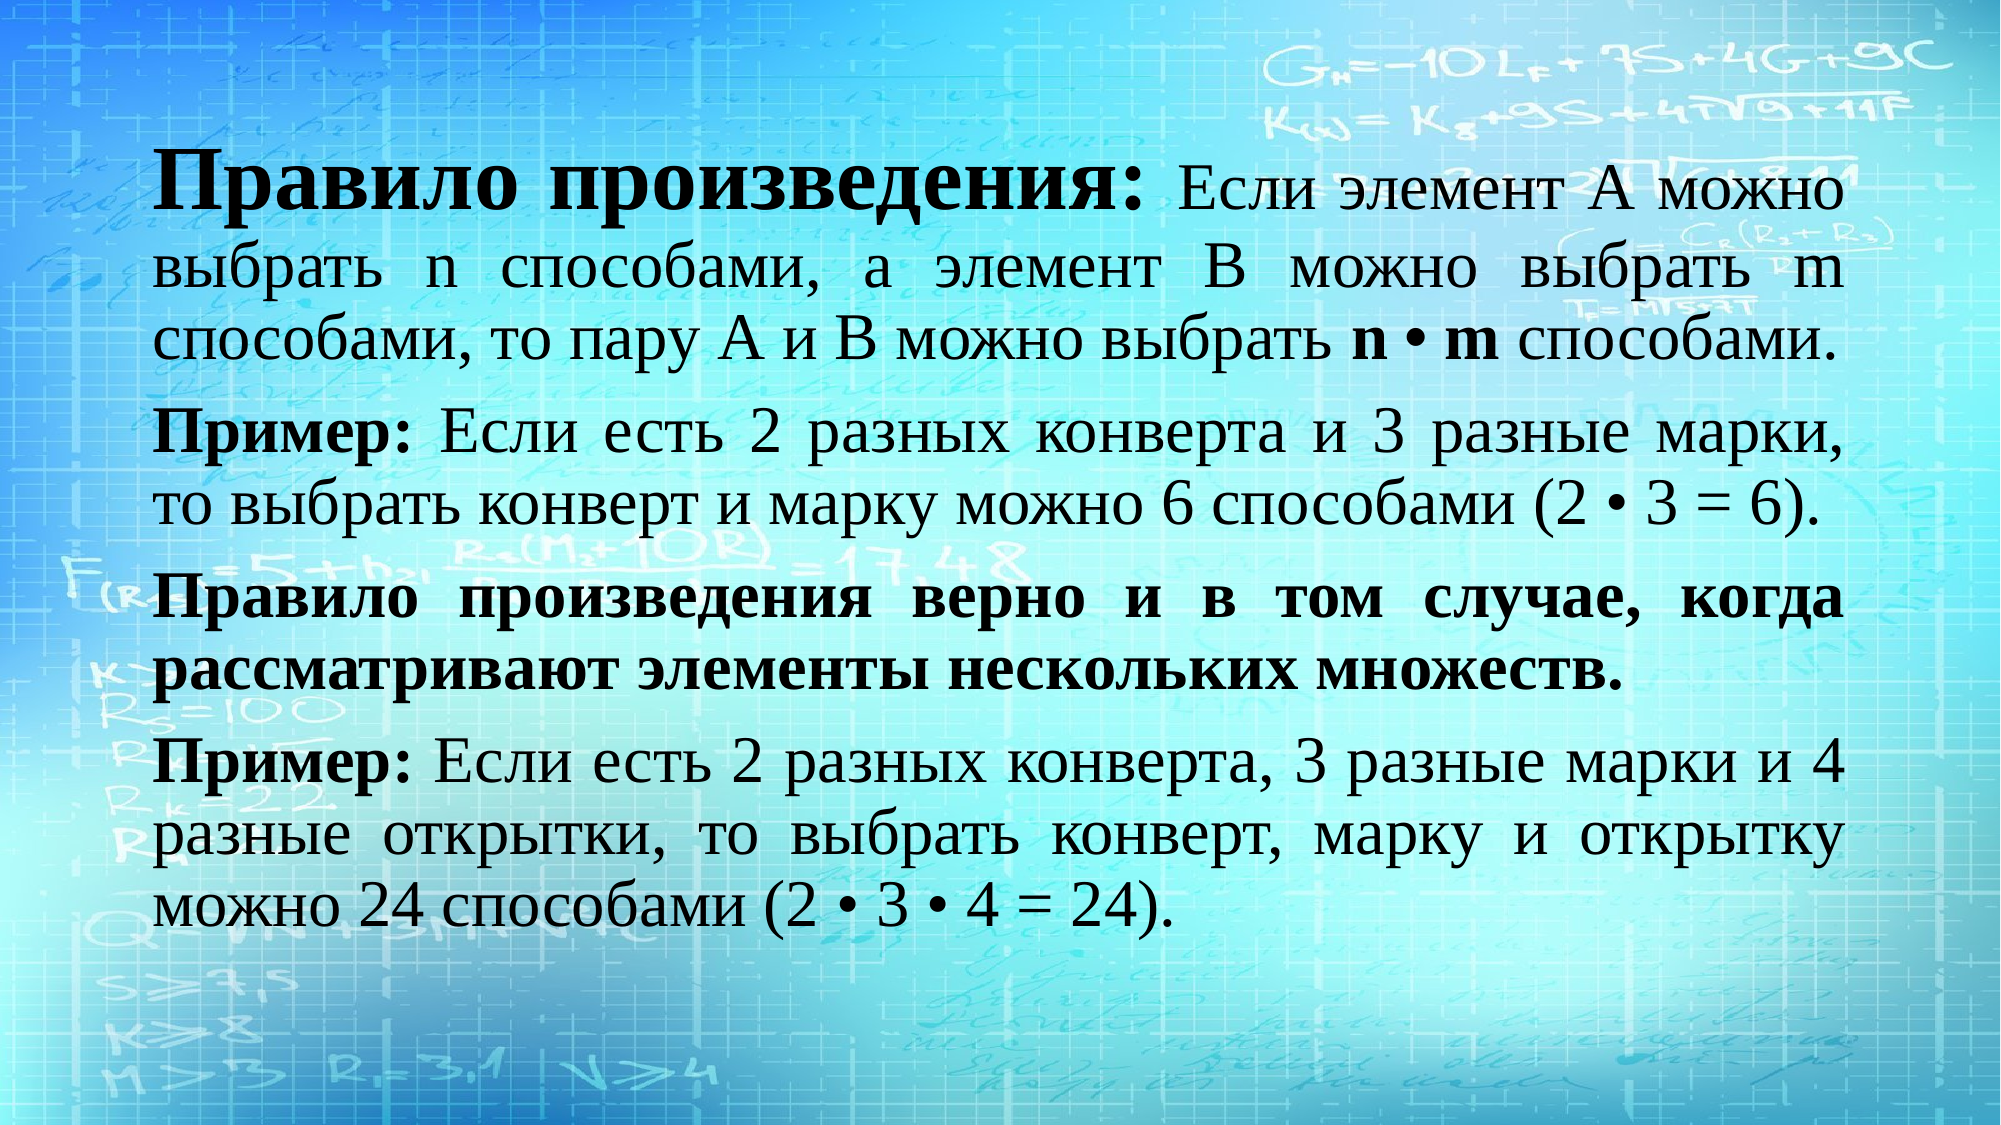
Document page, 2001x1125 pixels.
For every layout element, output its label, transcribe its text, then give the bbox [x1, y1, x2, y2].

list Правило произведения: Если элемент А можно выбрать n способами, а элемент В можно выбрать m способами, то пару А и В можно выбрать n • m способами. Пример: Если есть 2 разных конверта и 3 разные марки, то выбрать конверт и марку можно 6 способами (2 • 3 = 6). Правило произведения верно и в том случае, когда рассматривают элементы нескольких множеств. Пример: Если есть 2 разных конверта, 3 разные марки и 4 разные открытки, то выбрать конверт, марку и открытку можно 24 способами (2 • 3 • 4 = 24). [137, 123, 1863, 1014]
picture [0, 0, 2001, 1125]
